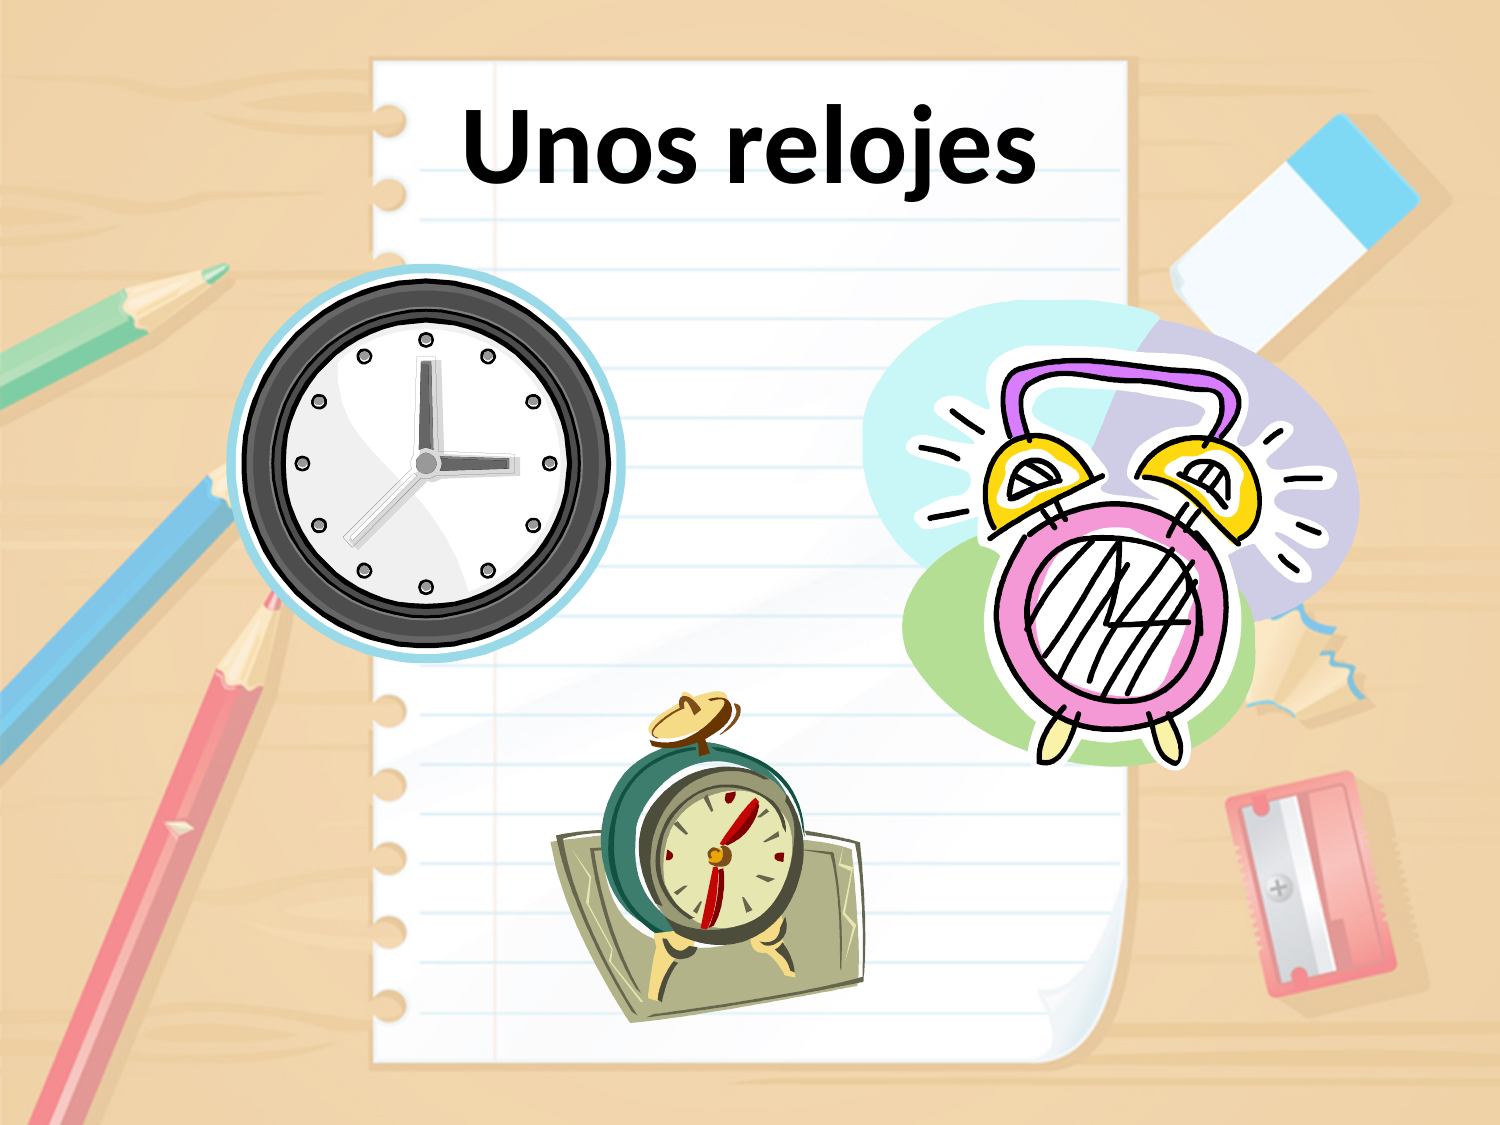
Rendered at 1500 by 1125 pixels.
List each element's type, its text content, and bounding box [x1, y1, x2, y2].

picture [549, 299, 1365, 1029]
title Unos relojes [75, 45, 1425, 233]
picture [224, 262, 628, 665]
